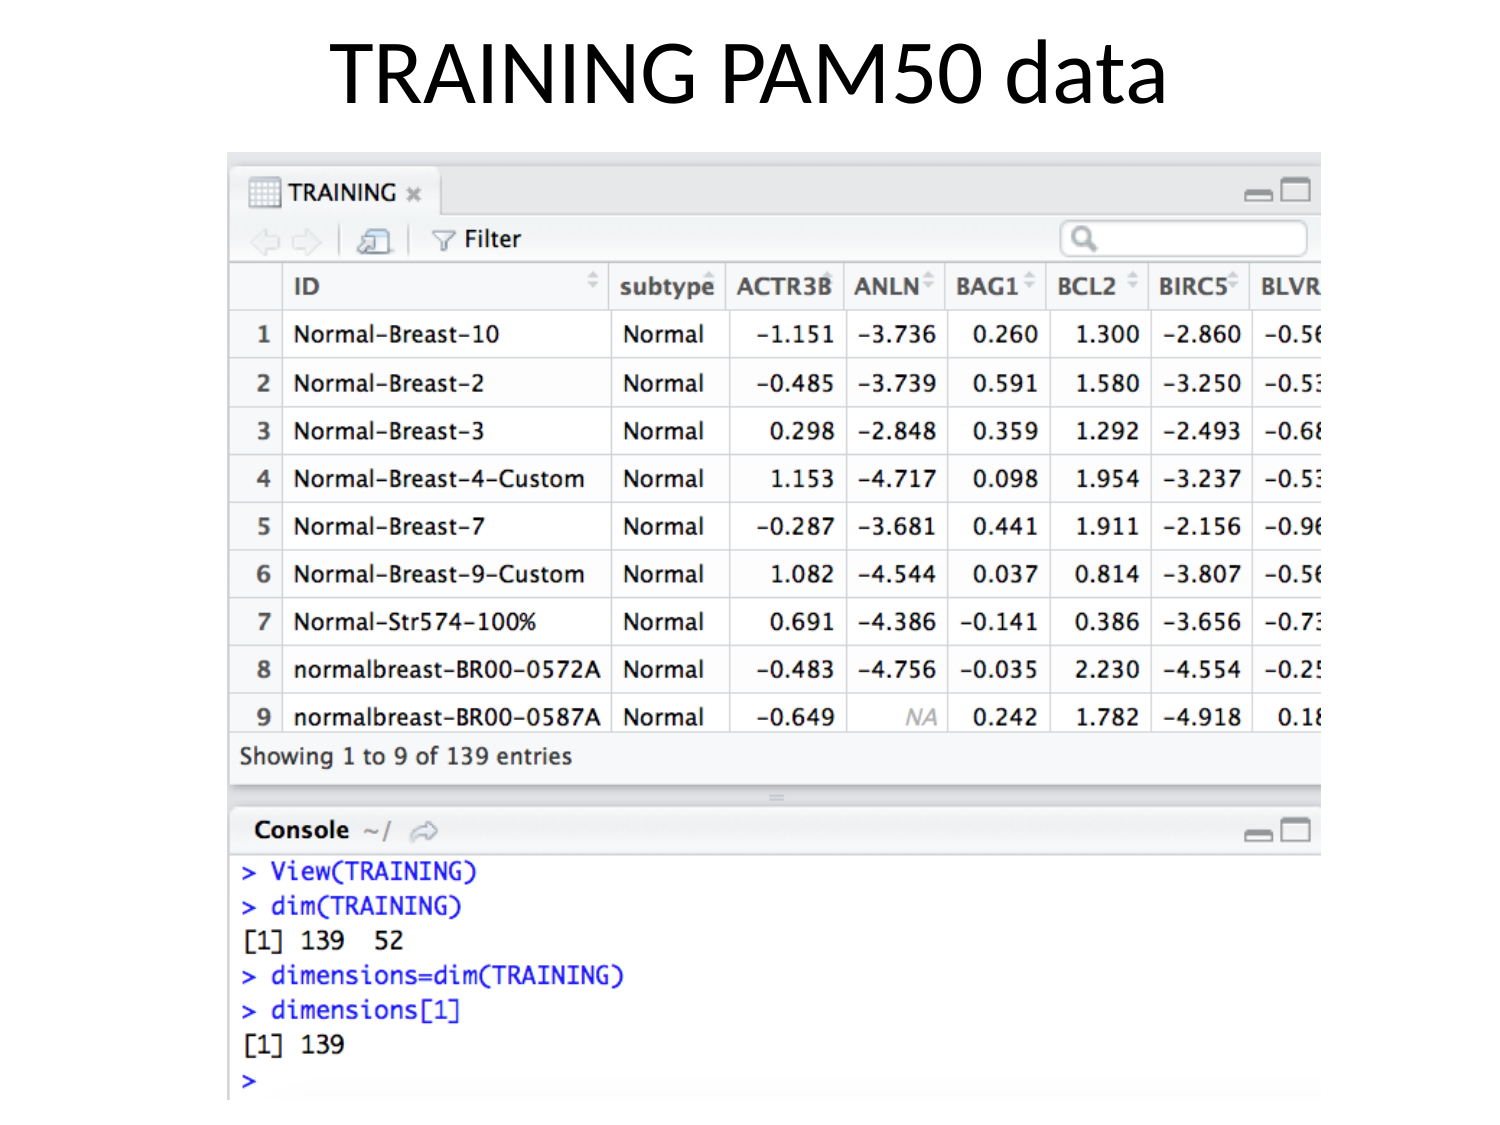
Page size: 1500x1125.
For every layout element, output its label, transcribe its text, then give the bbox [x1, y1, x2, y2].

picture [227, 152, 1322, 1100]
title TRAINING PAM50 data [75, 0, 1425, 161]
